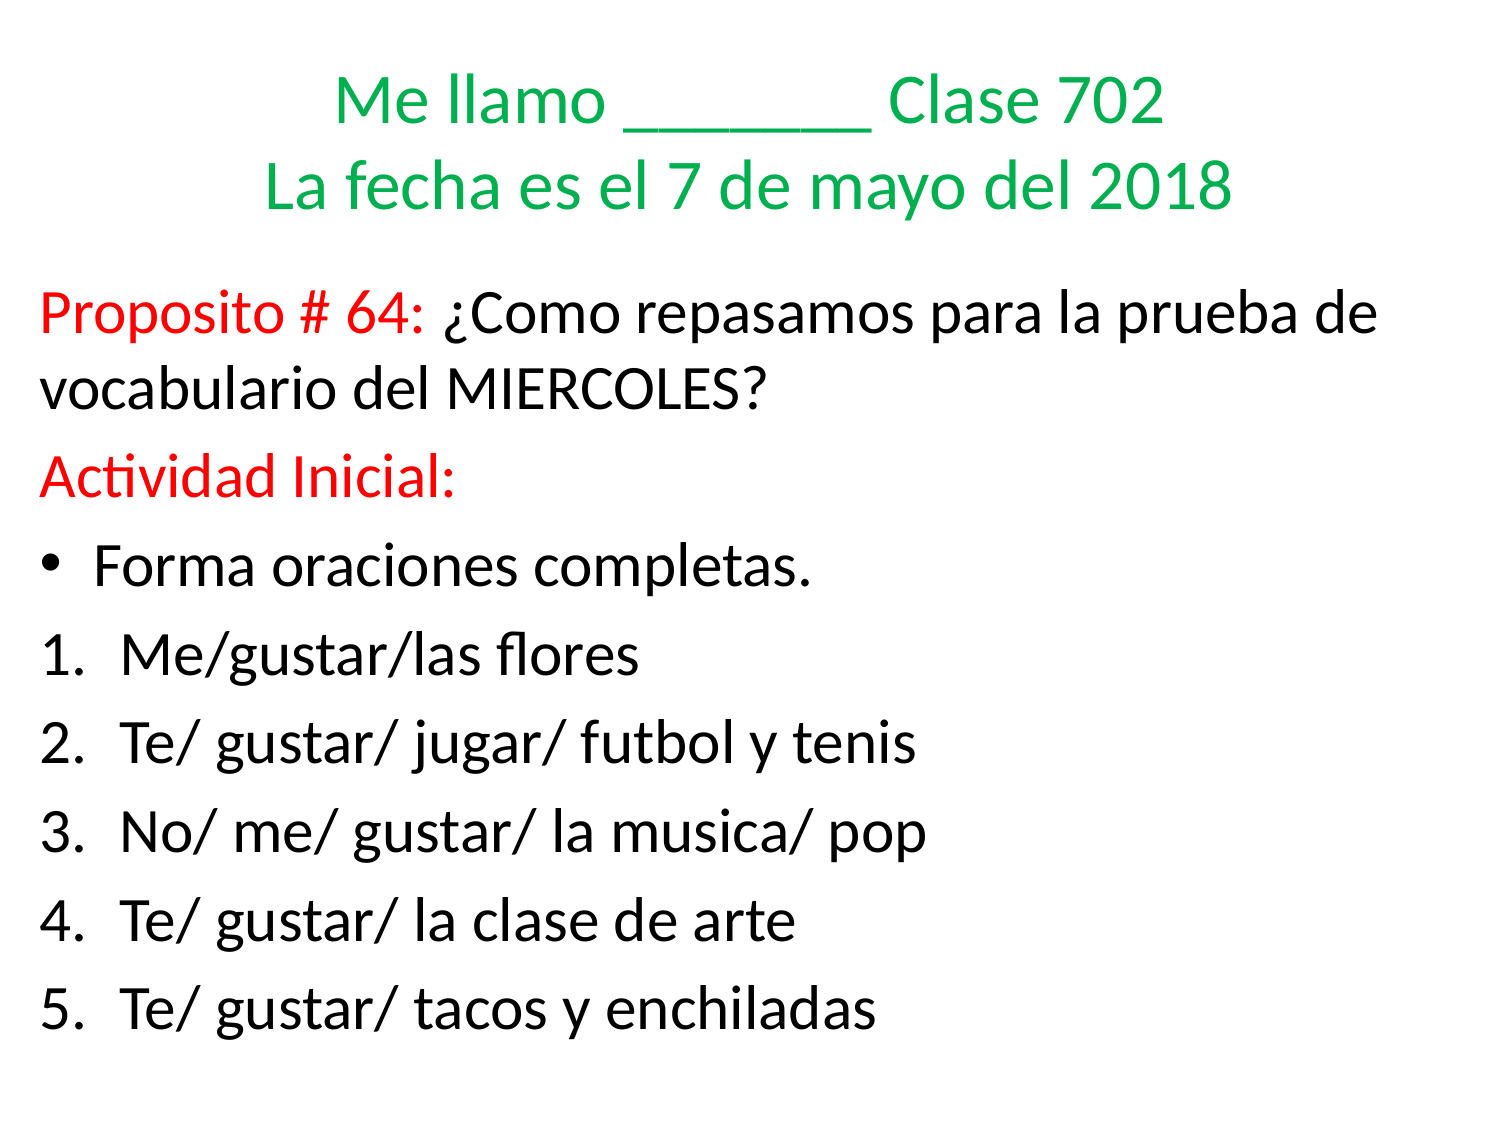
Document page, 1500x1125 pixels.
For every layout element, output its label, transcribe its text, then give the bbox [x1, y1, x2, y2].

text_box Proposito # 64: ¿Como repasamos para la prueba de vocabulario del MIERCOLES? Actividad Inicial: Forma oraciones completas. Me/gustar/las flores Te/ gustar/ jugar/ futbol y tenis No/ me/ gustar/ la musica/ pop Te/ gustar/ la clase de arte Te/ gustar/ tacos y enchiladas [24, 262, 1463, 1050]
text_box Me llamo _______ Clase 702 La fecha es el 7 de mayo del 2018 [74, 45, 1425, 233]
